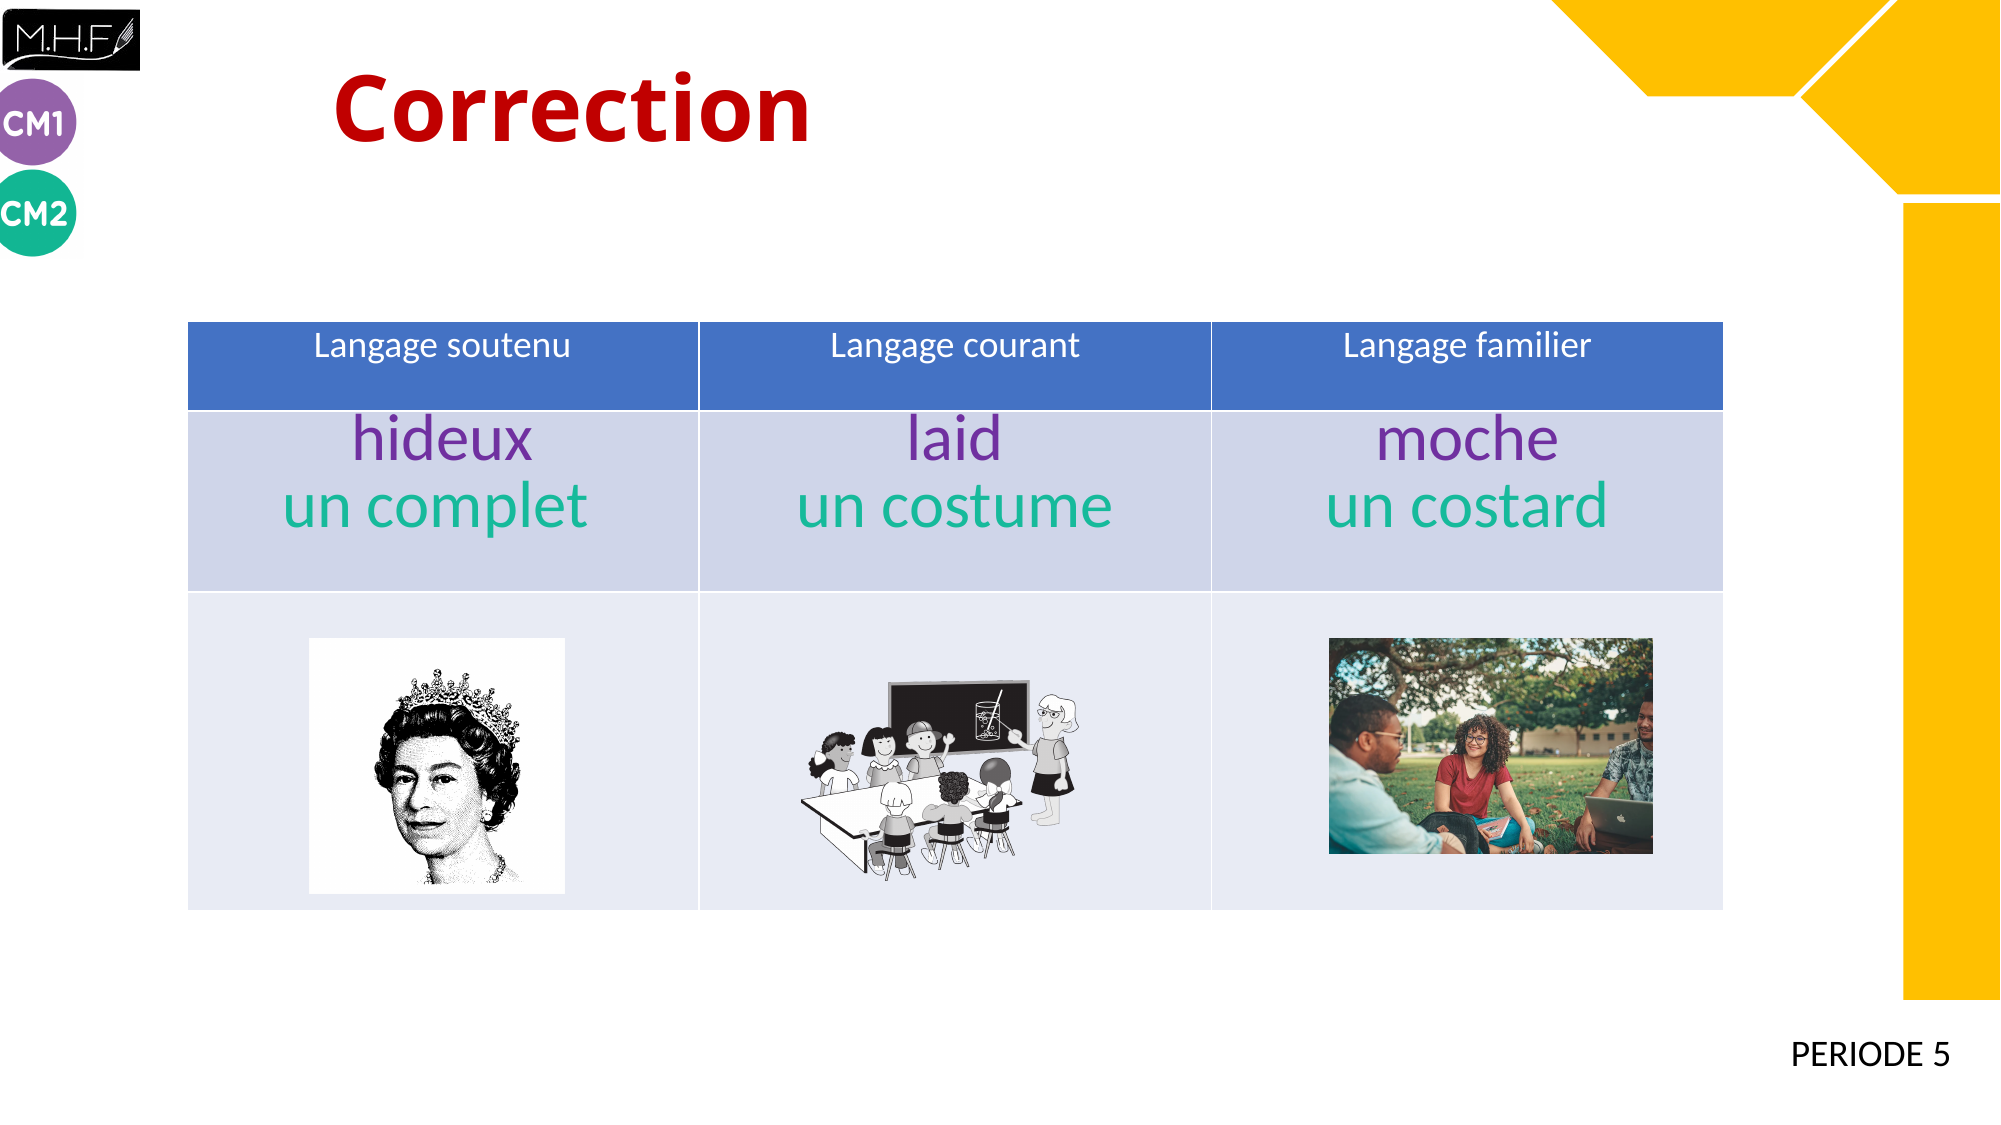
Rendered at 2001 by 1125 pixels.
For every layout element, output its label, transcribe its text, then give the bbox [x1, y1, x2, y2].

picture [1329, 638, 1653, 854]
table_cell [1212, 593, 1723, 910]
table_cell [188, 593, 698, 910]
text_box [1799, 0, 2000, 196]
text_box [1902, 202, 2000, 1001]
table_header Langage soutenu [188, 322, 698, 410]
title Correction [316, 3, 1863, 221]
text_box [1549, 0, 1892, 98]
table_cell laid un costume [700, 412, 1211, 591]
table_cell moche un costard [1212, 412, 1723, 591]
table_cell [700, 593, 1211, 910]
table_header Langage courant [700, 322, 1211, 410]
table_header Langage familier [1212, 322, 1723, 410]
table_cell hideux un complet [188, 412, 698, 591]
text_box PERIODE 5 [1362, 1021, 1967, 1125]
picture [309, 638, 565, 894]
picture [0, 7, 140, 259]
picture [801, 680, 1079, 881]
